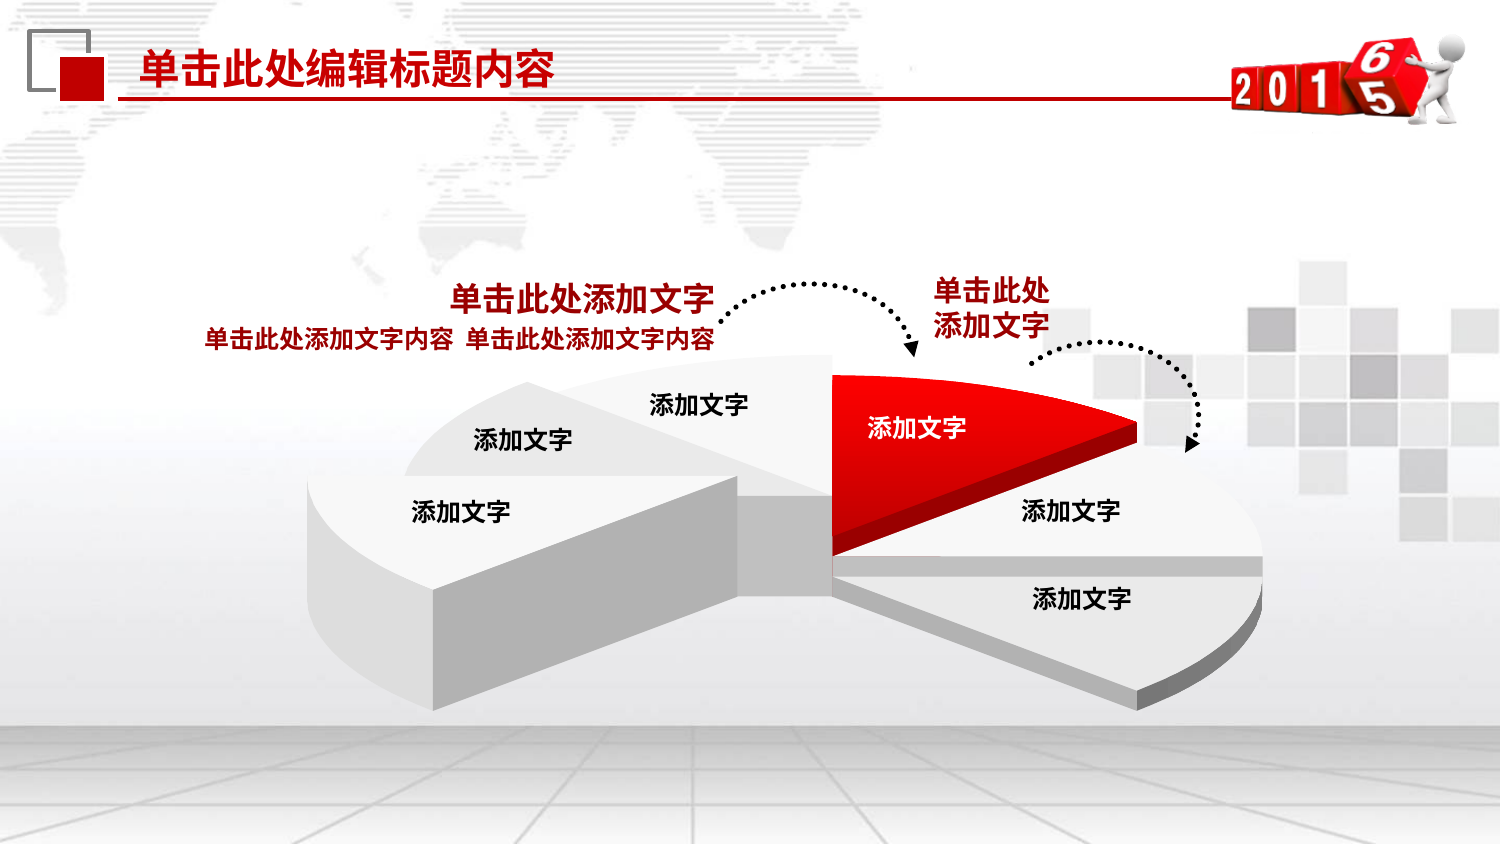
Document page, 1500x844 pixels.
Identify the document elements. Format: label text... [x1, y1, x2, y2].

text_box [1049, 342, 1153, 353]
text_box [731, 283, 917, 353]
text_box 单击此处编辑标题内容 [123, 35, 1093, 94]
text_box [29, 30, 107, 104]
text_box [306, 354, 1263, 712]
text_box 单击此处添加文字 单击此处添加文字内容 单击此处添加文字内容 [135, 262, 731, 362]
picture [0, 0, 1500, 844]
text_box 单击此处 添加文字 [903, 264, 1081, 350]
